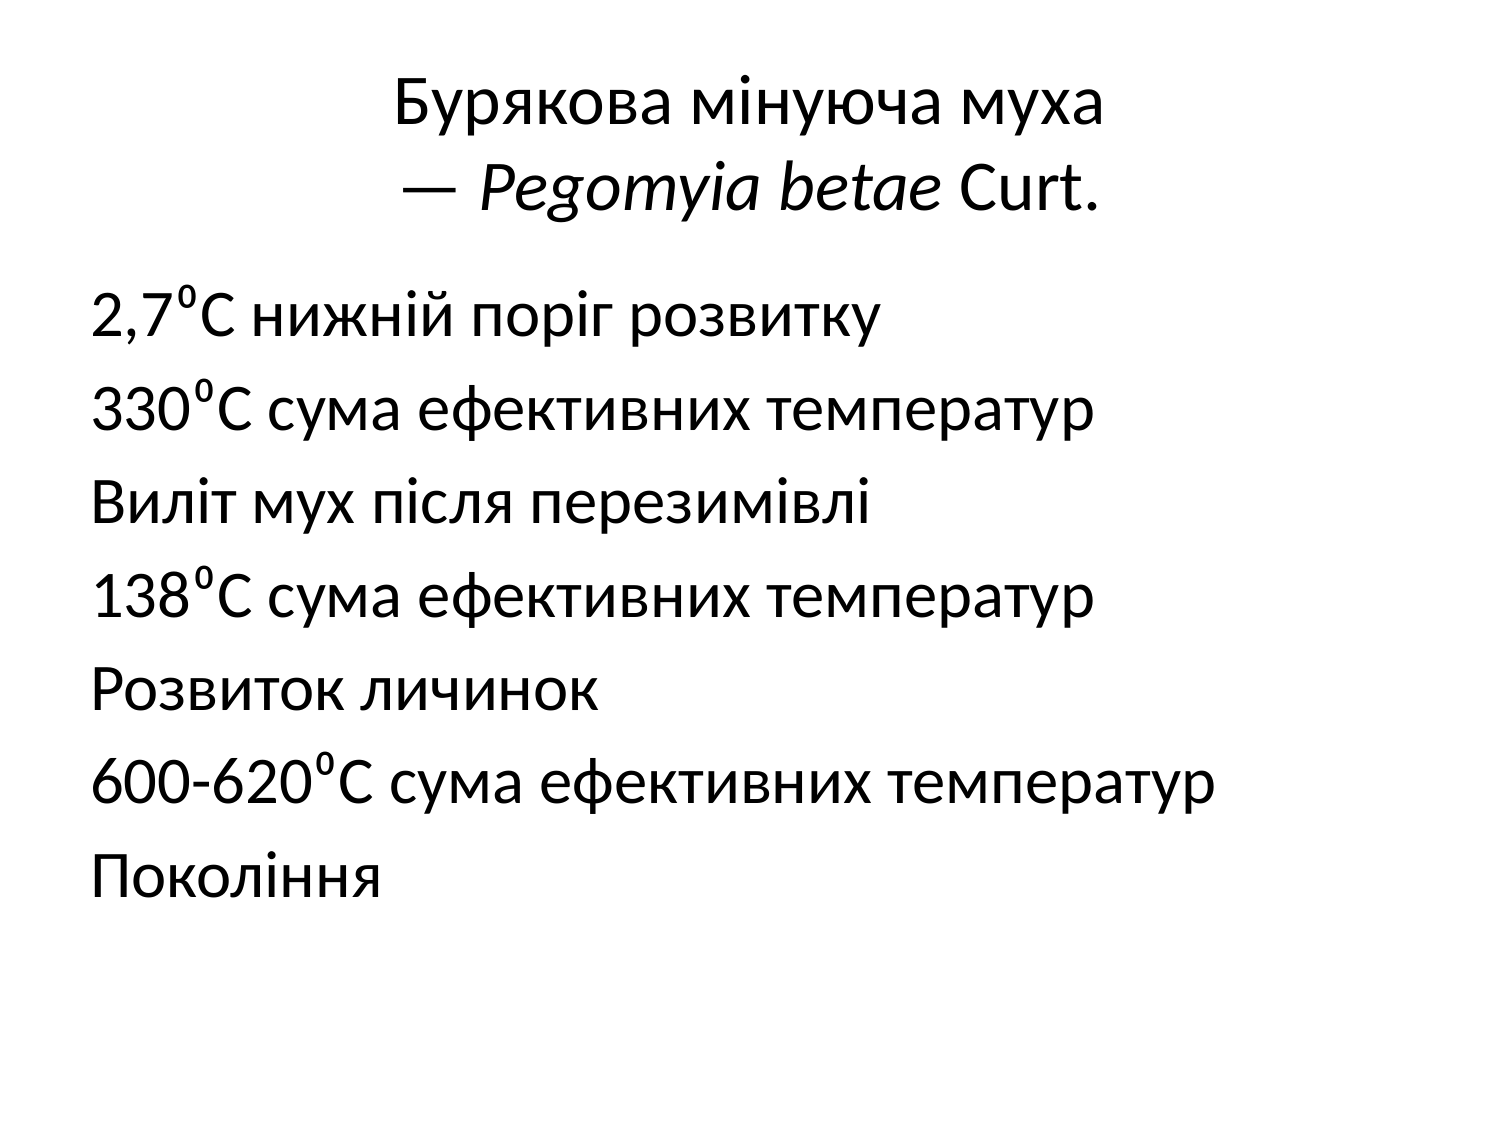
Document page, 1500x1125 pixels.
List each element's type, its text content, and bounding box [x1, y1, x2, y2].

list 2,7⁰С нижній поріг розвитку 330⁰С сума ефективних температур Виліт мух після перезимівлі 138⁰С сума ефективних температур Розвиток личинок 600-620⁰С сума ефективних температур Покоління [75, 262, 1425, 1005]
title Бурякова мінуюча муха — Pegomyia betae Curt. [75, 45, 1425, 233]
